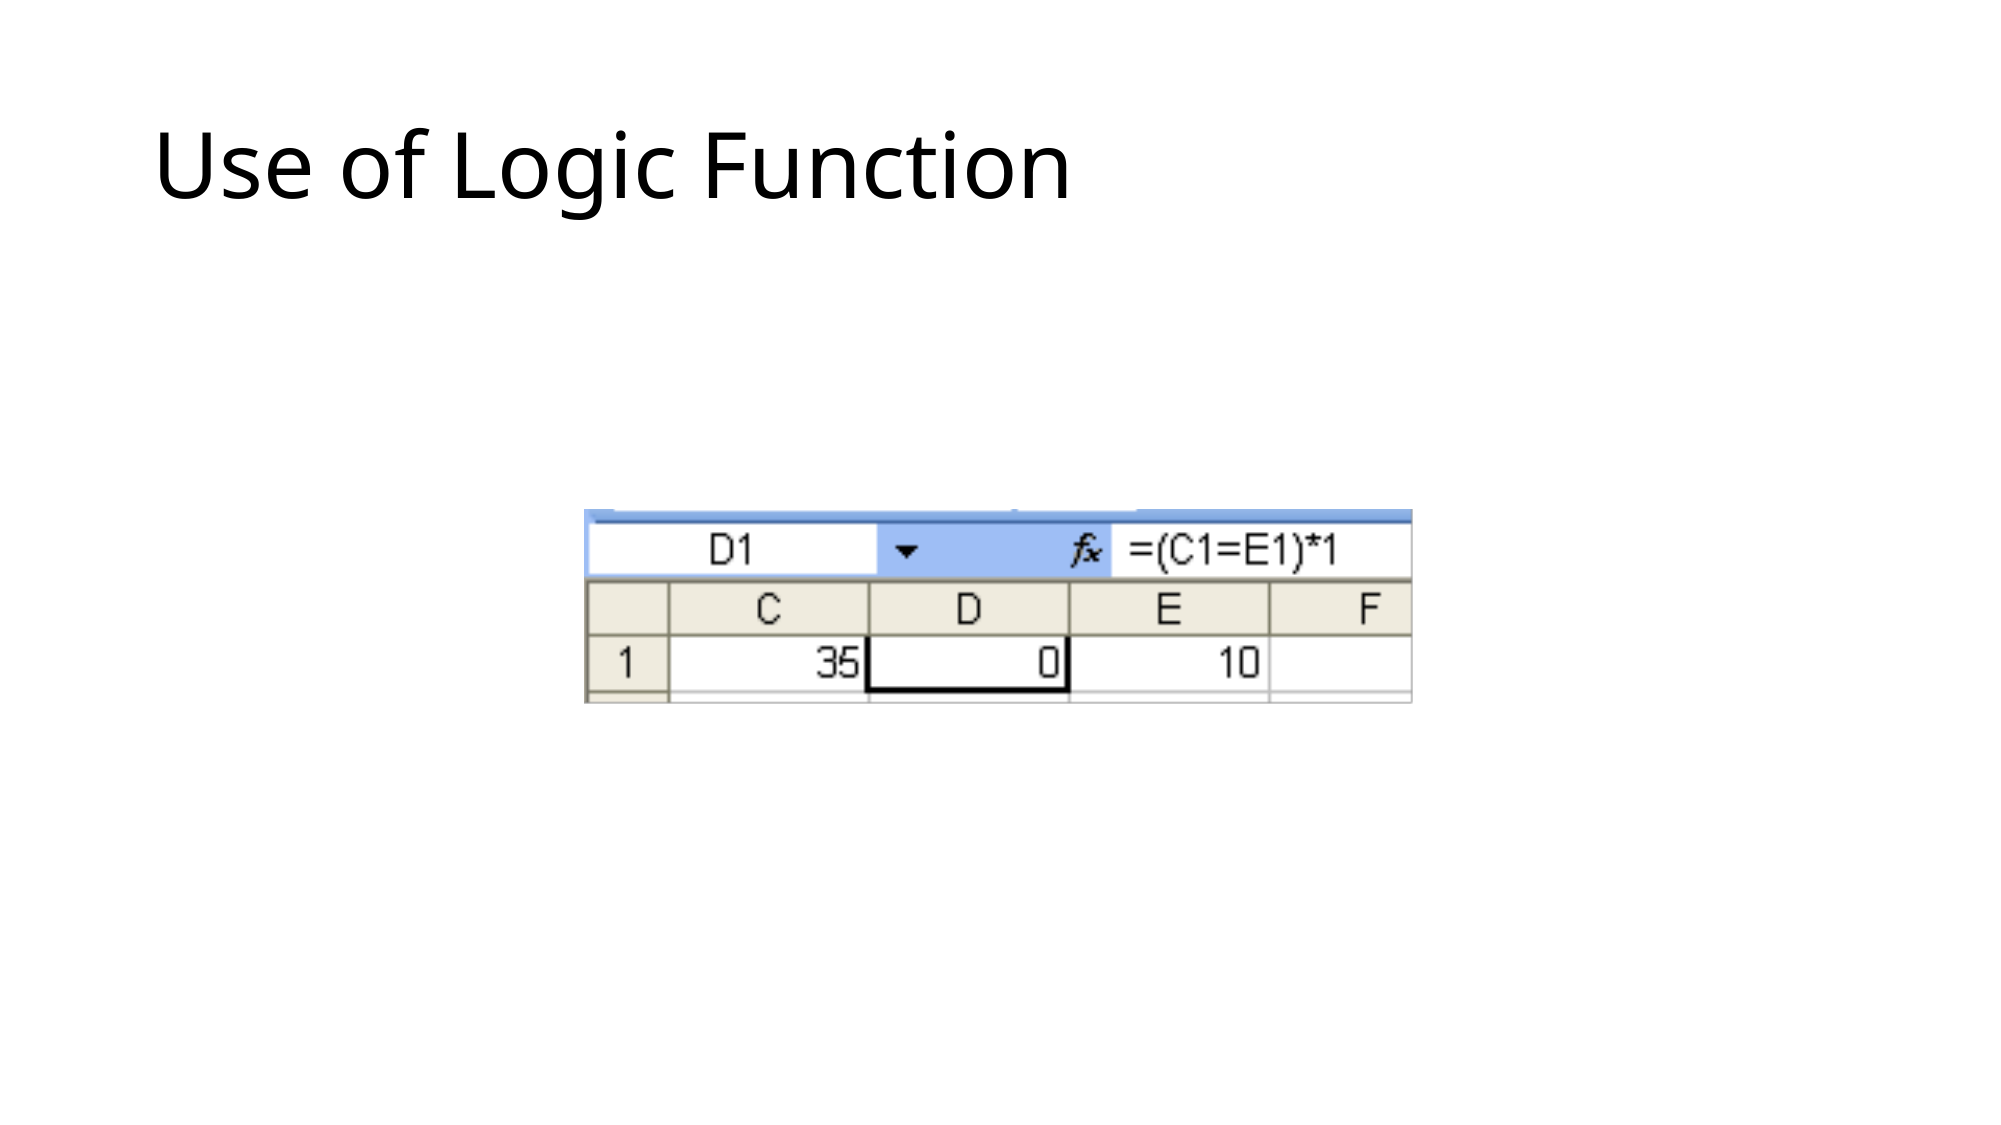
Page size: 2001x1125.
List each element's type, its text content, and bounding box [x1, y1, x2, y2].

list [584, 509, 1416, 707]
title Use of Logic Function [137, 59, 1863, 278]
